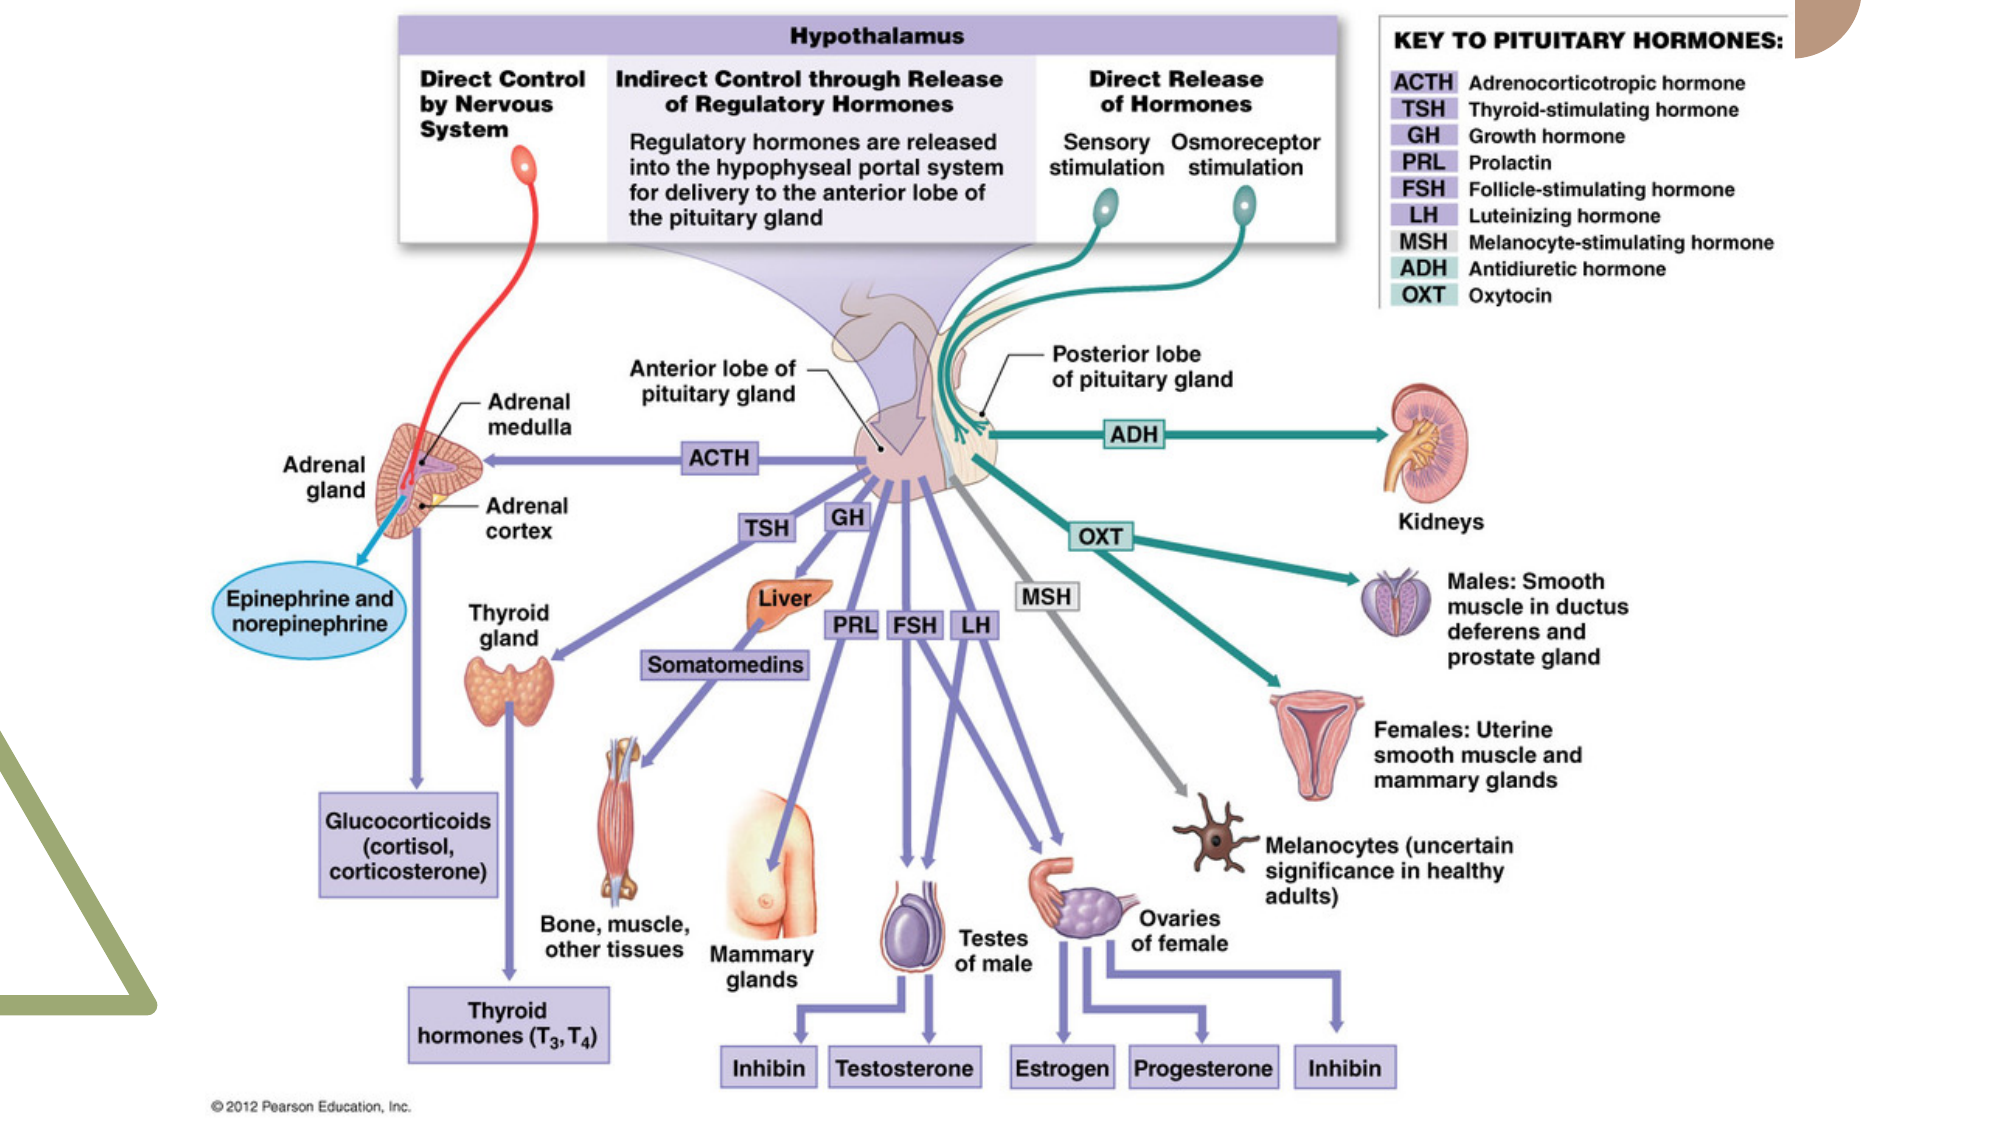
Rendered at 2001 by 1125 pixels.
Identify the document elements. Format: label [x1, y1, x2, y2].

picture [205, 0, 1795, 1125]
